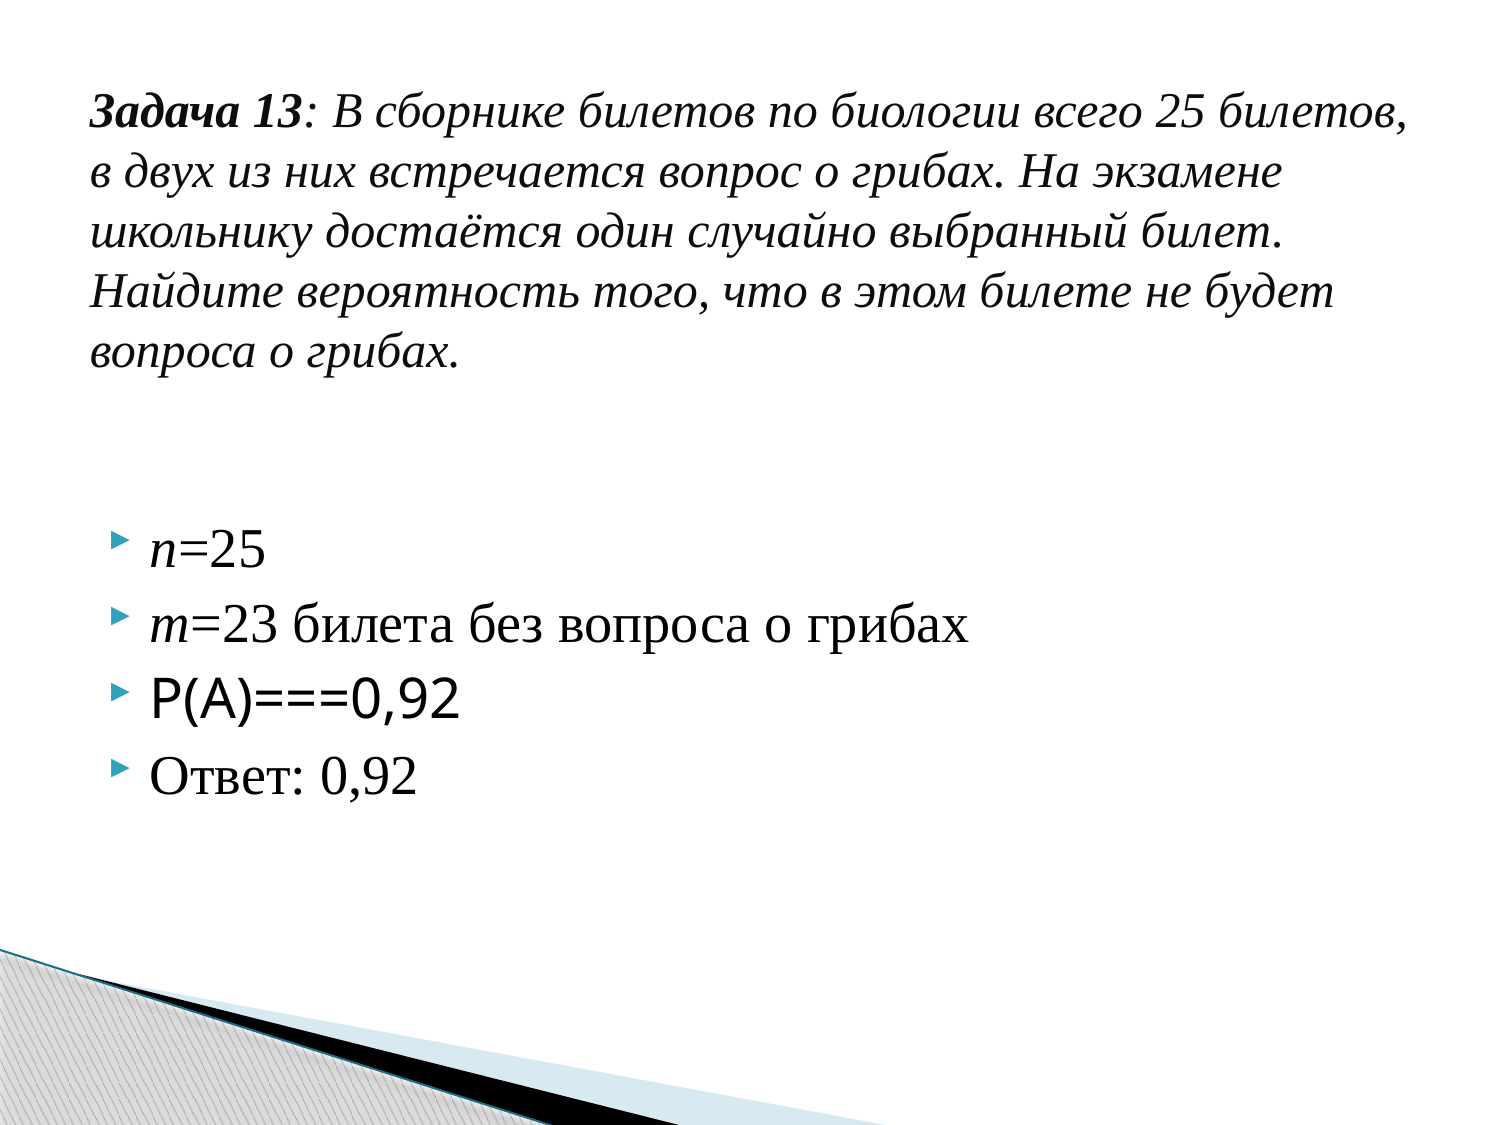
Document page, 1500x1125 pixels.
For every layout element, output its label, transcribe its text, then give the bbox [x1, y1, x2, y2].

title Задача 13: В сборнике билетов по биологии всего 25 билетов, в двух из них встречается вопрос о грибах. На экзамене школьнику достаётся один случайно выбранный билет. Найдите вероятность того, что в этом билете не будет вопроса о грибах. [75, 45, 1425, 409]
